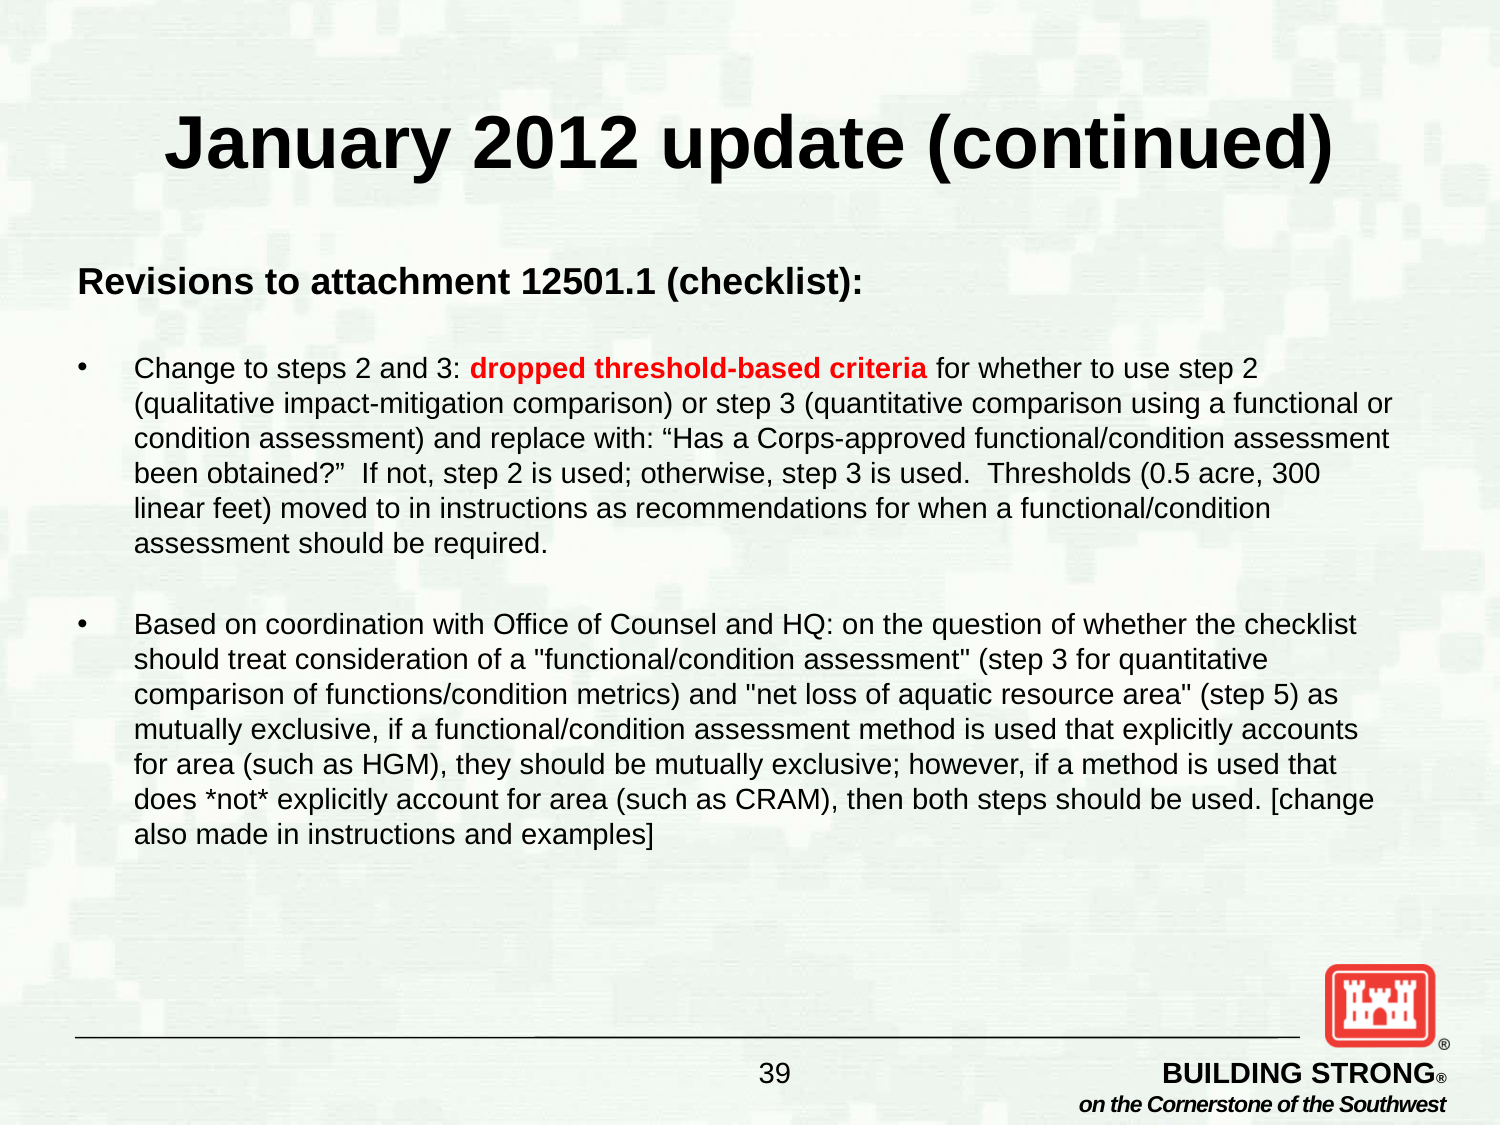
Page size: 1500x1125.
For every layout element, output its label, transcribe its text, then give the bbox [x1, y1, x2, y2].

title January 2012 update (continued) [74, 44, 1426, 233]
picture [0, 0, 1500, 1125]
list Revisions to attachment 12501.1 (checklist): Change to steps 2 and 3: dropped threshold-based criteria for whether to use step 2 (qualitative impact-mitigation comparison) or step 3 (quantitative comparison using a functional or condition assessment) and replace with: “Has a Corps-approved functional/condition assessment been obtained?” If not, step 2 is used; otherwise, step 3 is used. Thresholds (0.5 acre, 300 linear feet) moved to in instructions as recommendations for when a functional/condition assessment should be required. Based on coordination with Office of Counsel and HQ: on the question of whether the checklist should treat consideration of a "functional/condition assessment" (step 3 for quantitative comparison of functions/condition metrics) and "net loss of aquatic resource area" (step 5) as mutually exclusive, if a functional/condition assessment method is used that explicitly accounts for area (such as HGM), they should be mutually exclusive; however, if a method is used that does *not* explicitly account for area (such as CRAM), then both steps should be used. [change also made in instructions and examples] [62, 212, 1413, 976]
slide_number 39 [599, 1046, 951, 1125]
